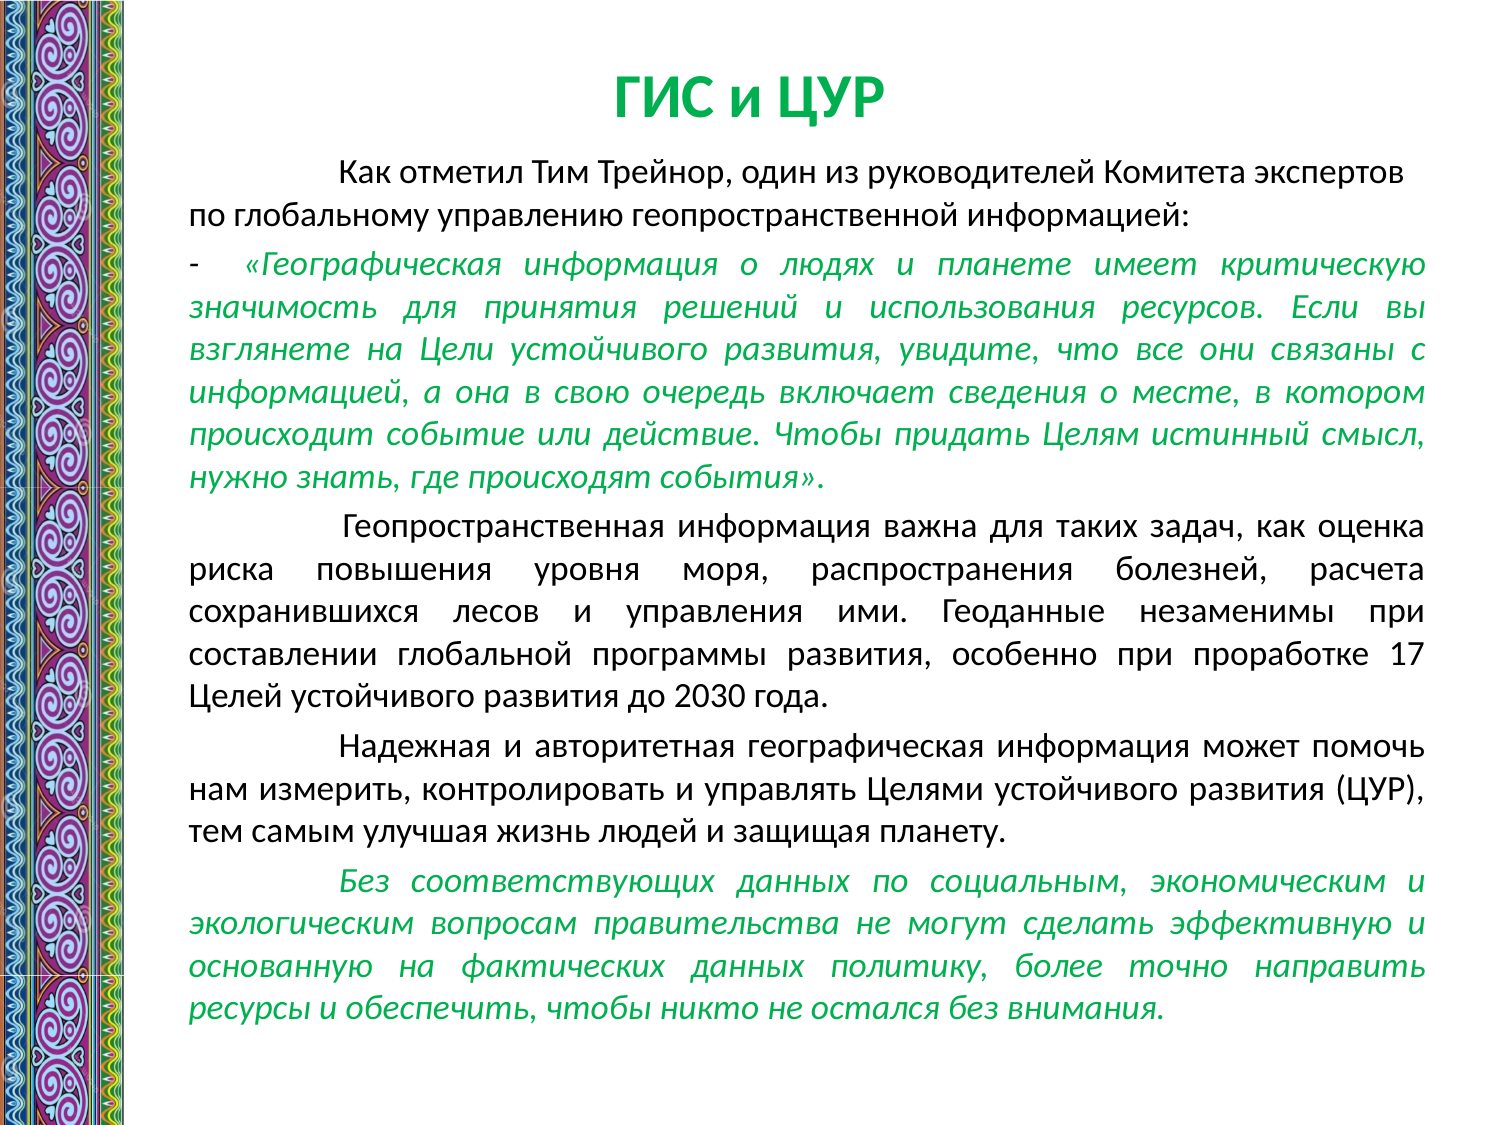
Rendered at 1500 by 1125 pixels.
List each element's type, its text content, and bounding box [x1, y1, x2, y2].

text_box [0, 0, 125, 1125]
list Как отметил Тим Трейнор, один из руководителей Комитета экспертов по глобальному управлению геопространственной информацией: - «Географическая информация о людях и планете имеет критическую значимость для принятия решений и использования ресурсов. Если вы взглянете на Цели устойчивого развития, увидите, что все они связаны с информацией, а она в свою очередь включает сведения о месте, в котором происходит событие или действие. Чтобы придать Целям истинный смысл, нужно знать, где происходят события». Геопространственная информация важна для таких задач, как оценка риска повышения уровня моря, распространения болезней, расчета сохранившихся лесов и управления ими. Геоданные незаменимы при составлении глобальной программы развития, особенно при проработке 17 Целей устойчивого развития до 2030 года. Надежная и авторитетная географическая информация может помочь нам измерить, контролировать и управлять Целями устойчивого развития (ЦУР), тем самым улучшая жизнь людей и защищая планету. Без соответствующих данных по социальным, экономическим и экологическим вопросам правительства не могут сделать эффективную и основанную на фактических данных политику, более точно направить ресурсы и обеспечить, чтобы никто не остался без внимания. [129, 140, 1442, 1079]
title ГИС и ЦУР [129, 45, 1425, 140]
